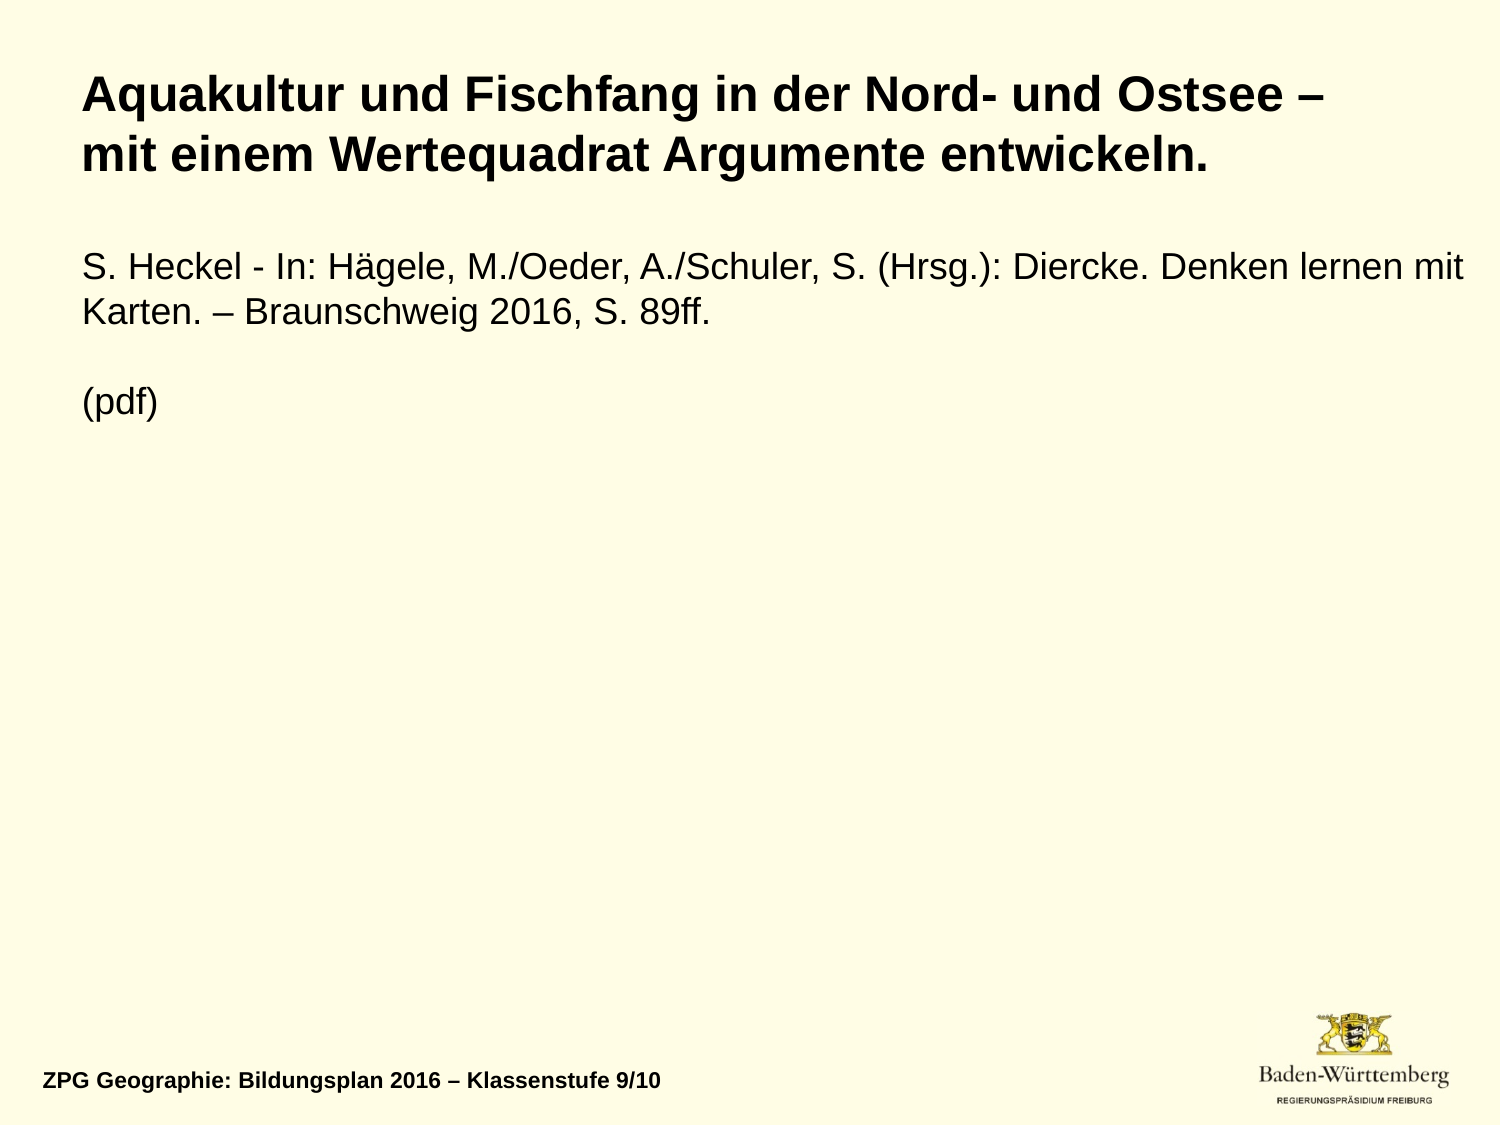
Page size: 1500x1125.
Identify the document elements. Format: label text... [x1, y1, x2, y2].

picture [1257, 1011, 1451, 1106]
text_box Aquakultur und Fischfang in der Nord- und Ostsee – mit einem Wertequadrat Argumente entwickeln. S. Heckel - In: Hägele, M./Oeder, A./Schuler, S. (Hrsg.): Diercke. Denken lernen mit Karten. – Braunschweig 2016, S. 89ff. (pdf) [67, 54, 1491, 430]
